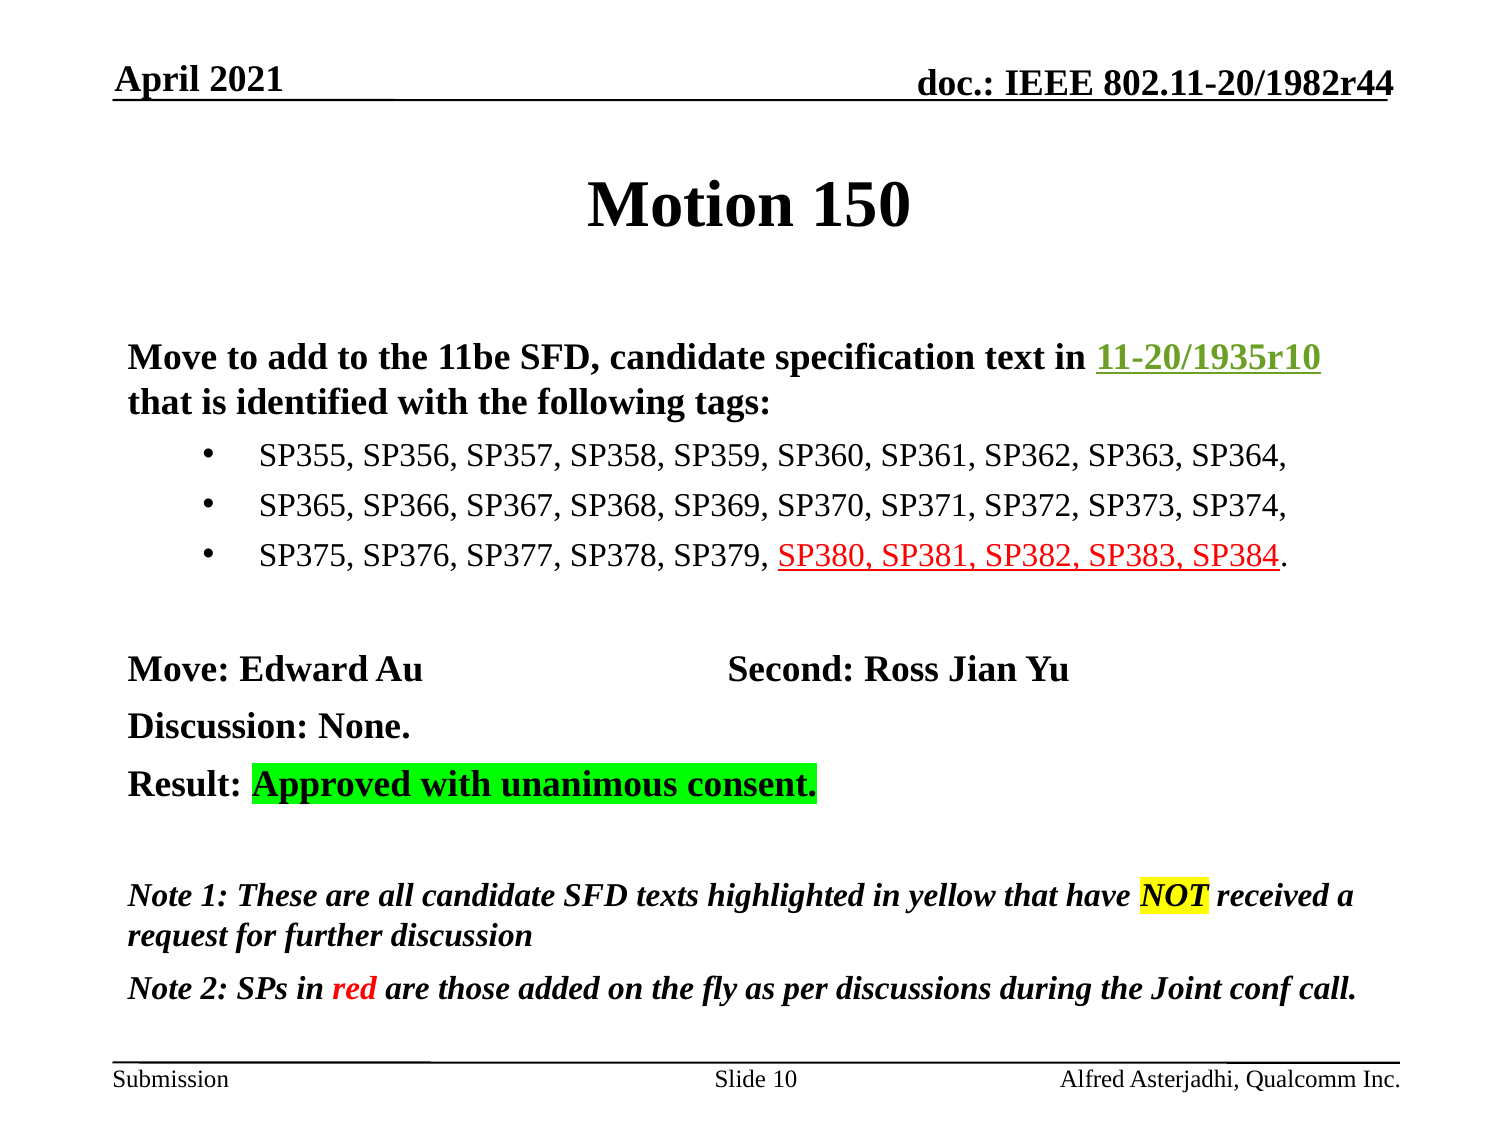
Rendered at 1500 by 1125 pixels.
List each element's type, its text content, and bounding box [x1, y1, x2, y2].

footer Alfred Asterjadhi, Qualcomm Inc. [878, 1061, 1402, 1093]
list Move to add to the 11be SFD, candidate specification text in 11-20/1935r10 that is identified with the following tags: SP355, SP356, SP357, SP358, SP359, SP360, SP361, SP362, SP363, SP364, SP365, SP366, SP367, SP368, SP369, SP370, SP371, SP372, SP373, SP374, SP375, SP376, SP377, SP378, SP379, SP380, SP381, SP382, SP383, SP384. Move: Edward Au Second: Ross Jian Yu Discussion: None. Result: Approved with unanimous consent. Note 1: These are all candidate SFD texts highlighted in yellow that have NOT received a request for further discussion Note 2: SPs in red are those added on the fly as per discussions during the Joint conf call. [112, 324, 1388, 1051]
slide_number Slide 10 [712, 1061, 800, 1123]
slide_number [114, 54, 423, 100]
title Motion 150 [112, 112, 1388, 288]
